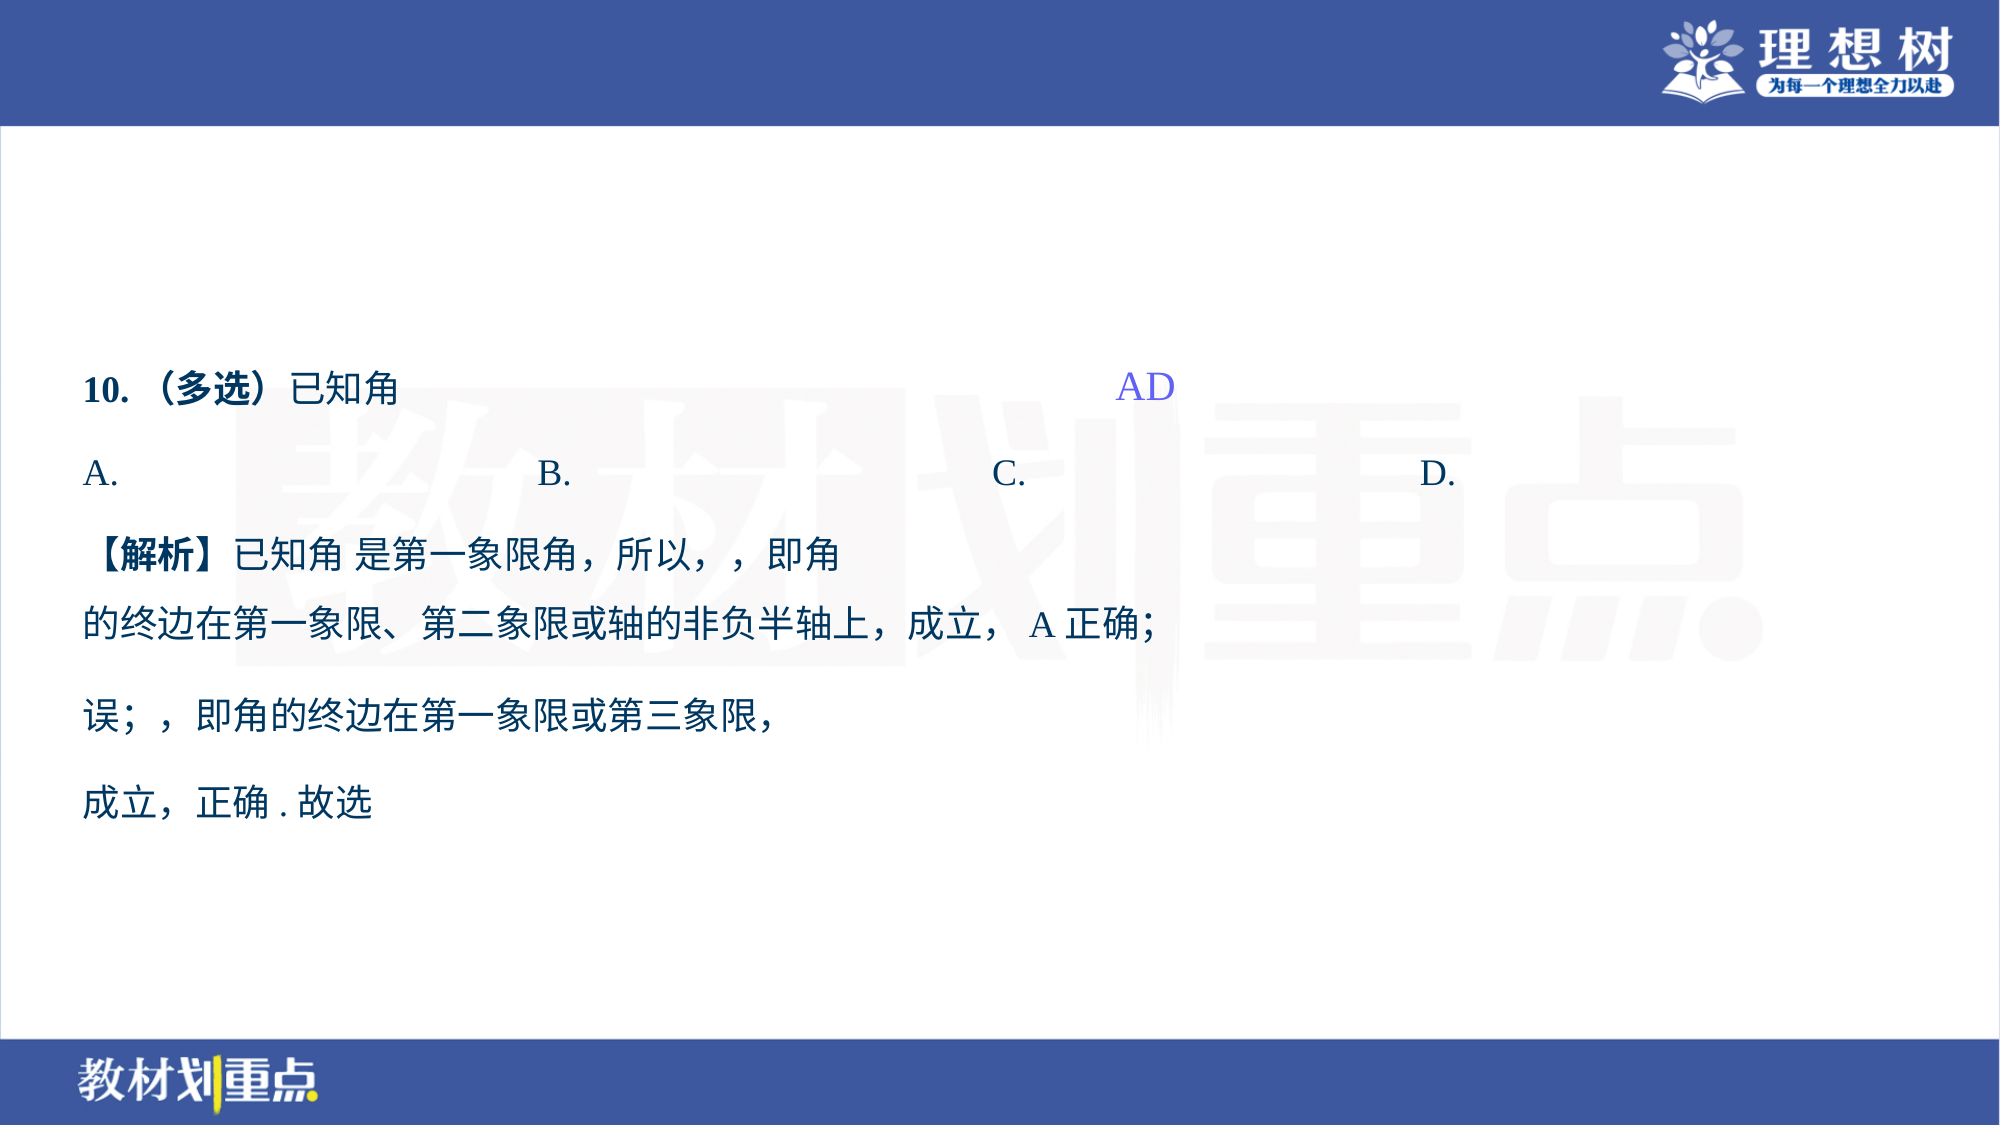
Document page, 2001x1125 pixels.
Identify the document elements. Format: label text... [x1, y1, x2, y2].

picture [0, 0, 2000, 1125]
text_box AD [1100, 356, 1191, 407]
